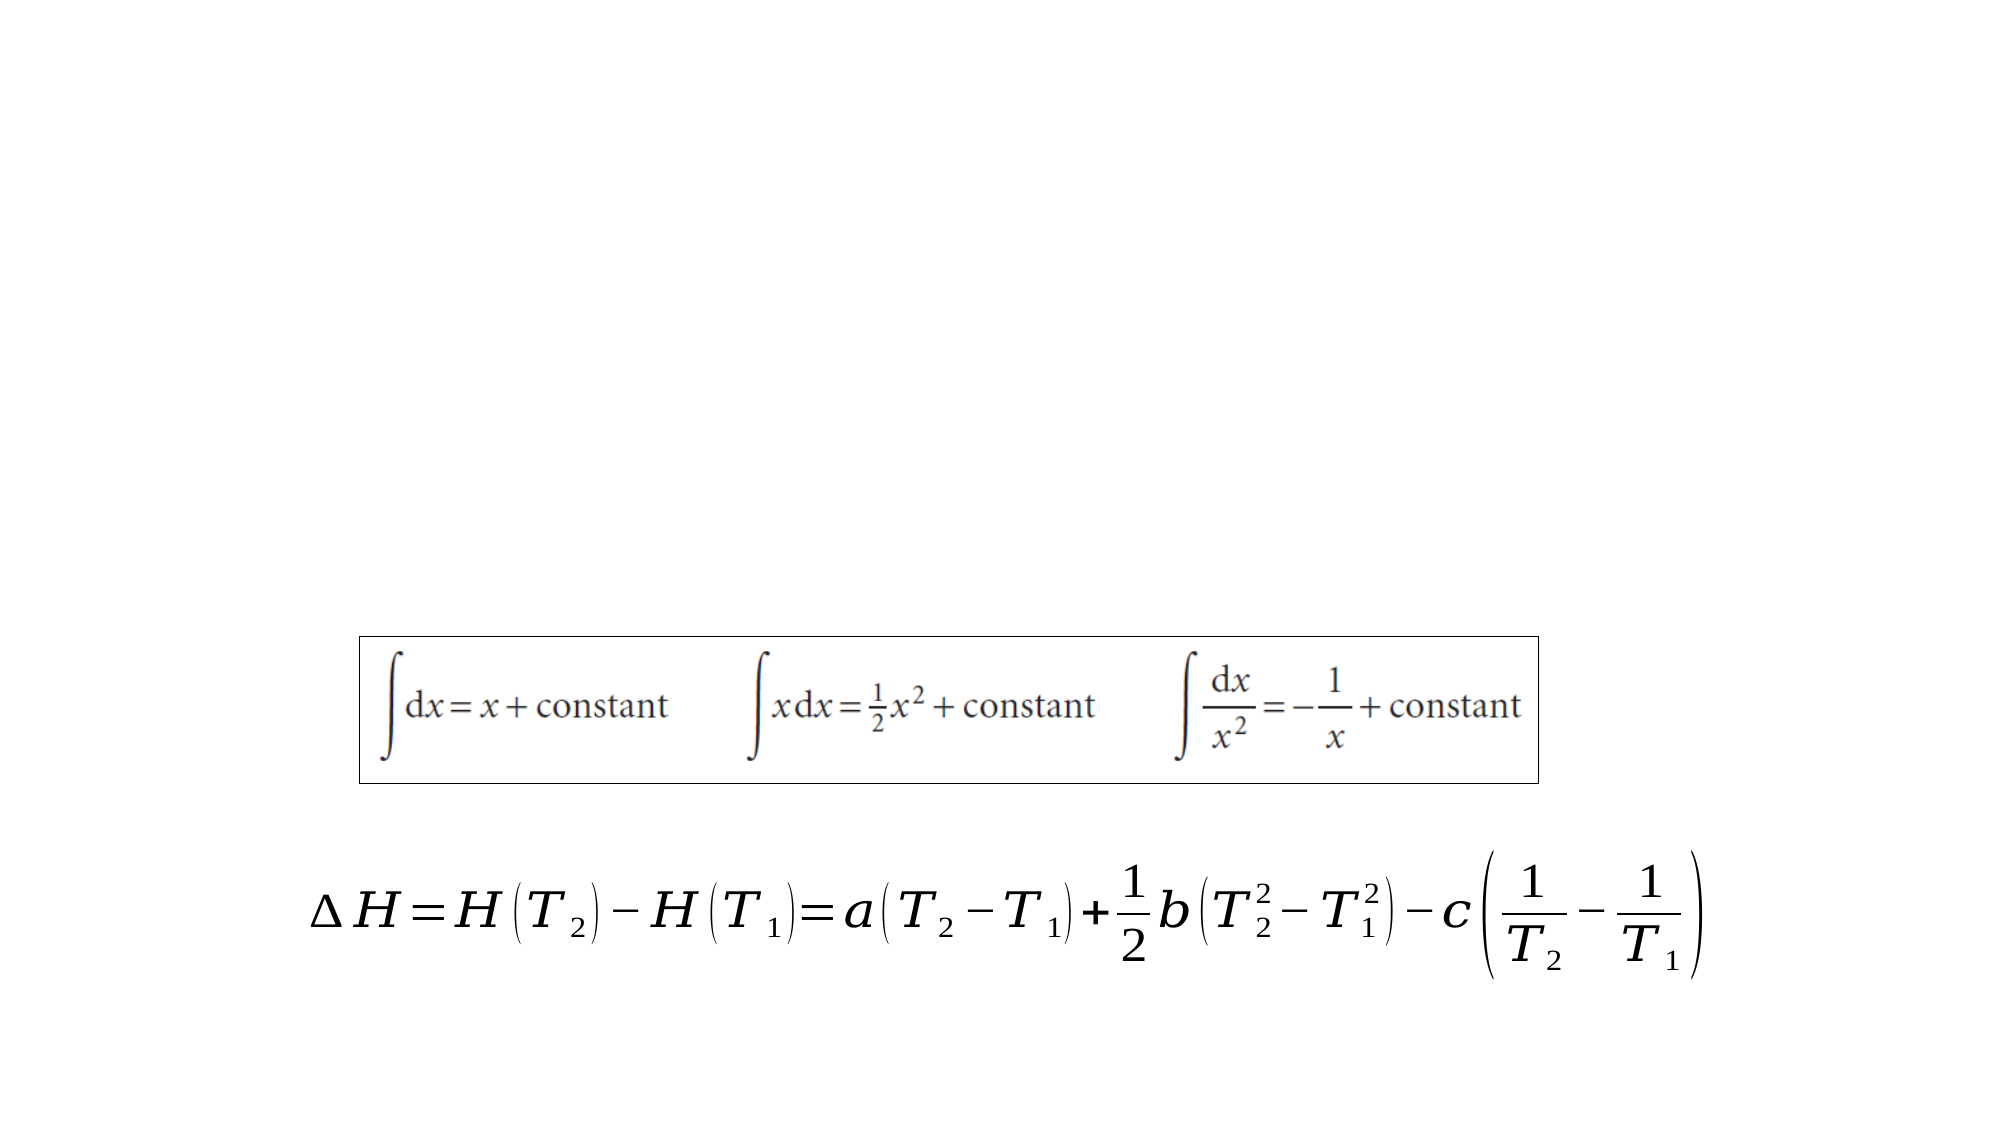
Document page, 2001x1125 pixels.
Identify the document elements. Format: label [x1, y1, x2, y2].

picture [358, 636, 1539, 784]
